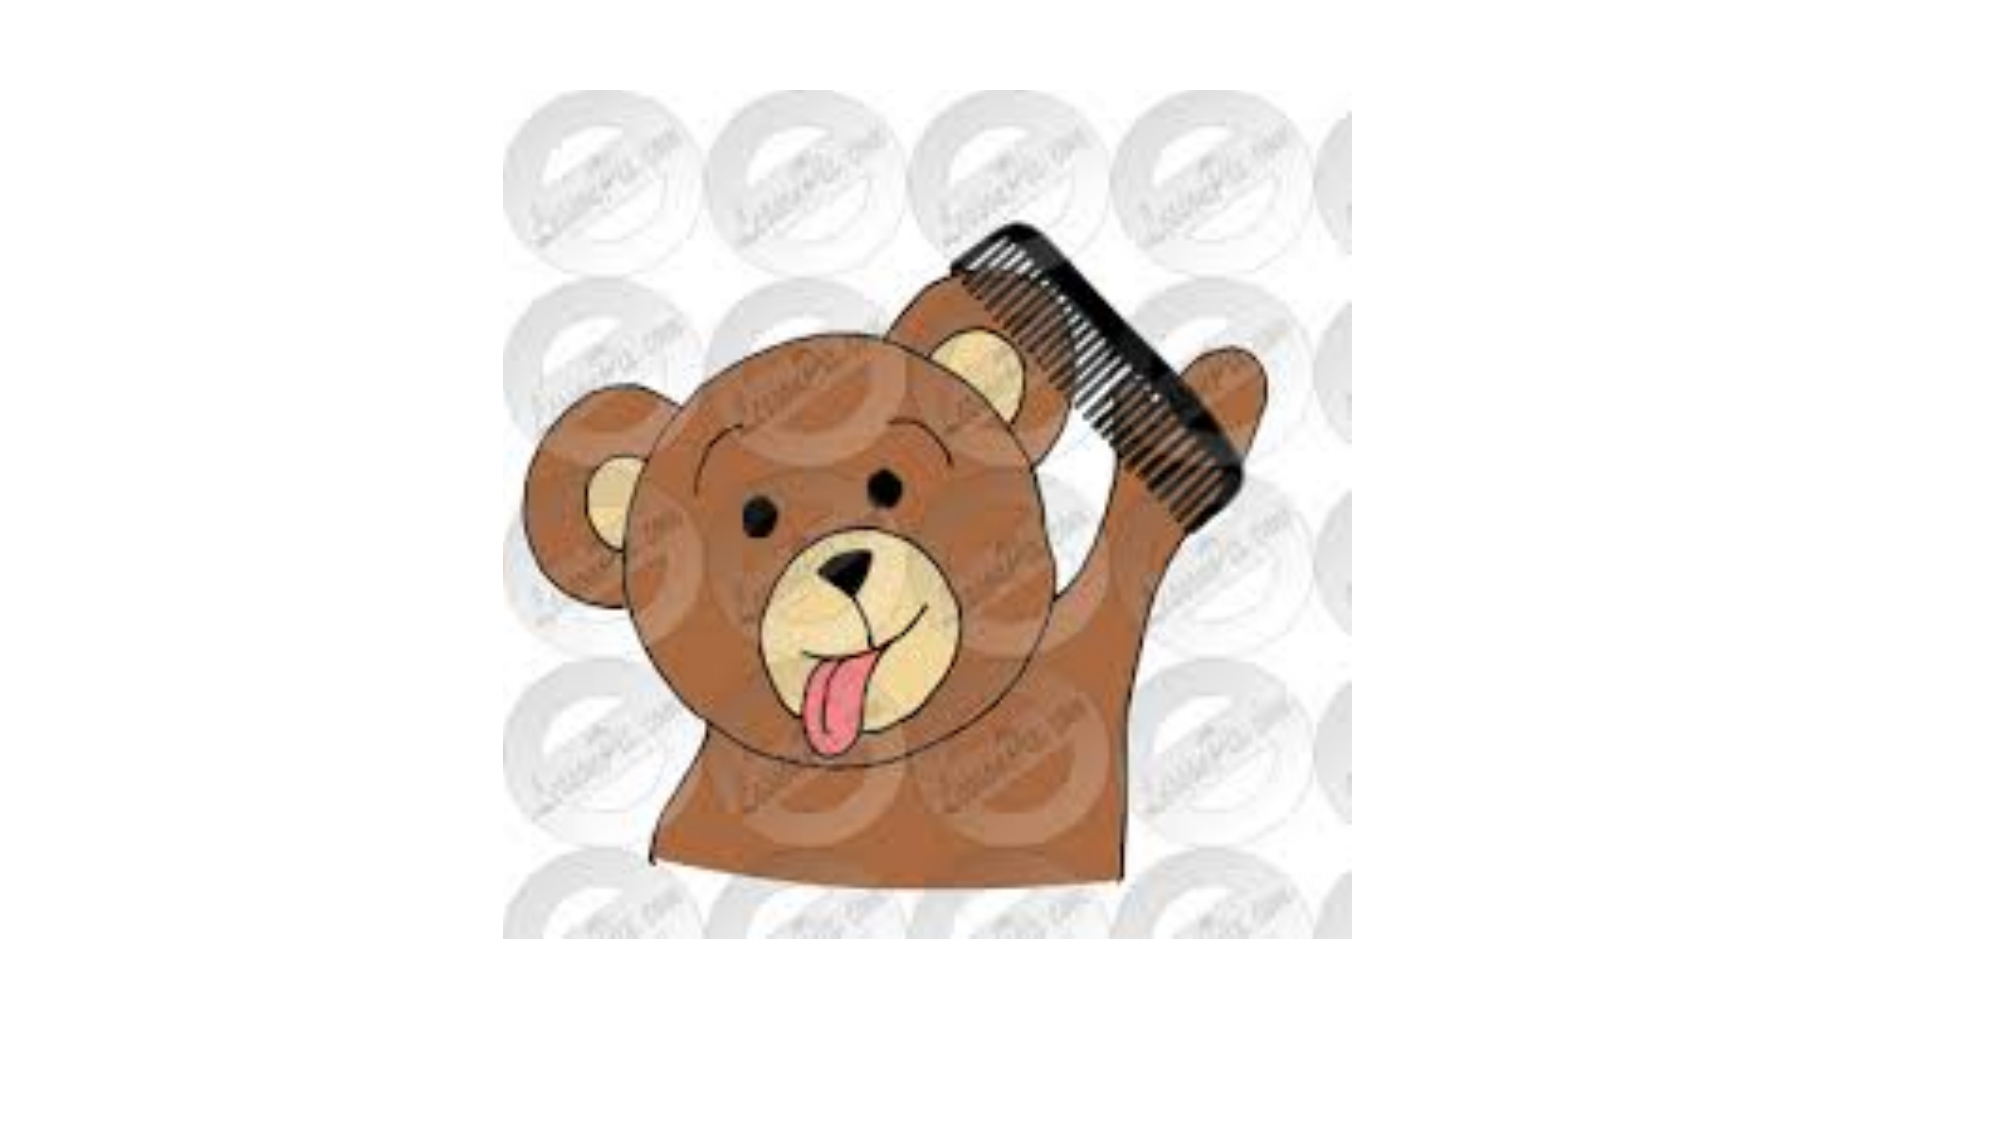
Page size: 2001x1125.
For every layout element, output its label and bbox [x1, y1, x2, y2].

picture [503, 90, 1352, 940]
